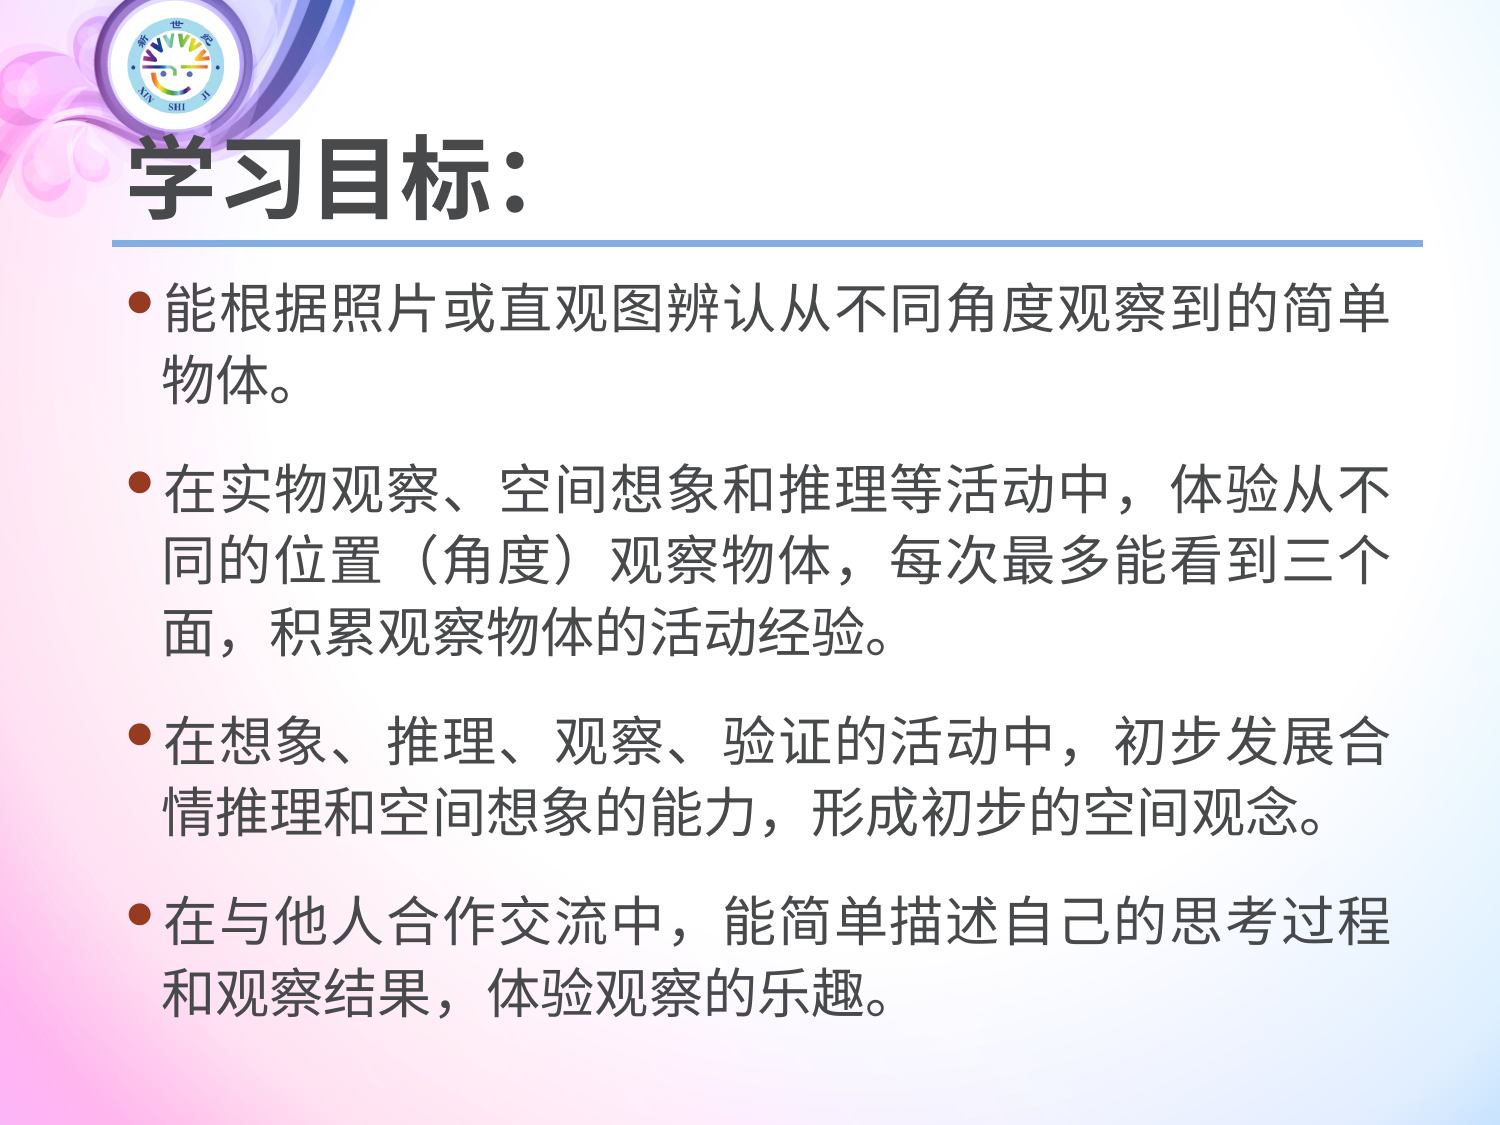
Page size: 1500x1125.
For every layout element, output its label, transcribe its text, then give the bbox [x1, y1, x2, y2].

text_box 学习目标： 能根据照片或直观图辨认从不同角度观察到的简单物体。 在实物观察、空间想象和推理等活动中，体验从不同的位置（角度）观察物体，每次最多能看到三个面，积累观察物体的活动经验。 在想象、推理、观察、验证的活动中，初步发展合情推理和空间想象的能力，形成初步的空间观念。 在与他人合作交流中，能简单描述自己的思考过程和观察结果，体验观察的乐趣。 [110, 113, 1408, 1032]
picture [0, 0, 1500, 1125]
